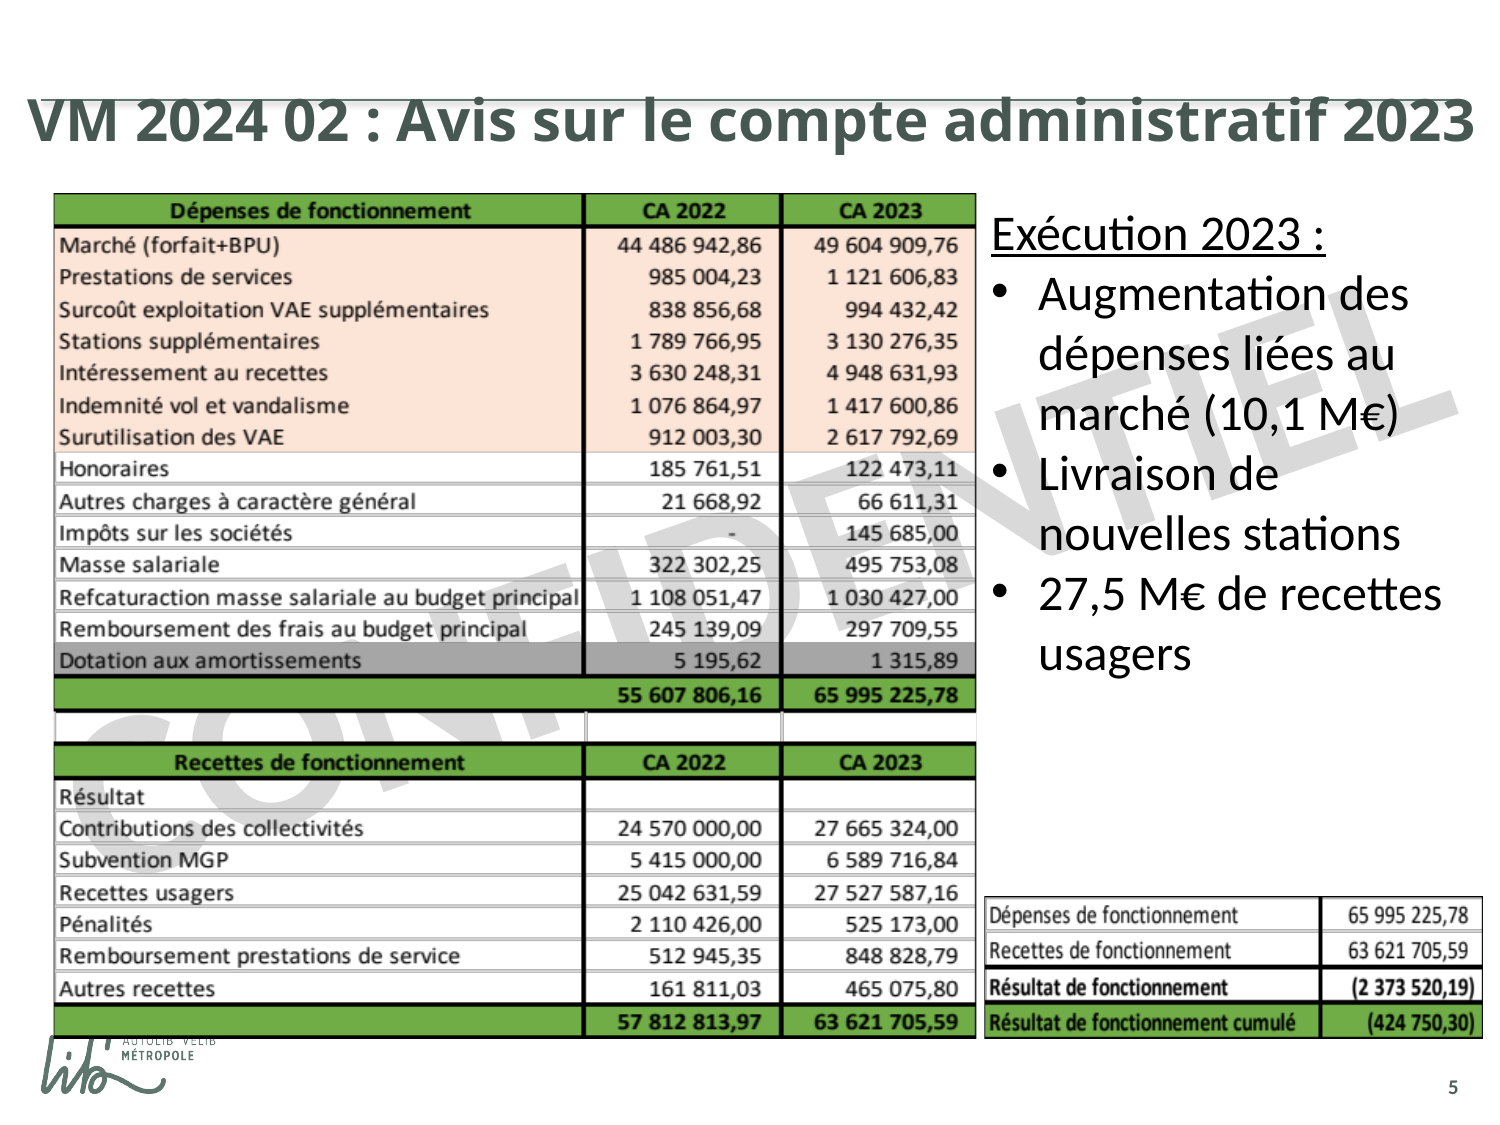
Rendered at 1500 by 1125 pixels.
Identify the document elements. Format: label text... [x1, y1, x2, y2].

text_box Exécution 2023 : Augmentation des dépenses liées au marché (10,1 M€) Livraison de nouvelles stations 27,5 M€ de recettes usagers [978, 193, 1497, 688]
picture [41, 1035, 219, 1094]
title VM 2024 02 : Avis sur le compte administratif 2023 [20, 18, 1483, 155]
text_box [53, 192, 977, 1039]
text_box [984, 896, 1484, 1039]
